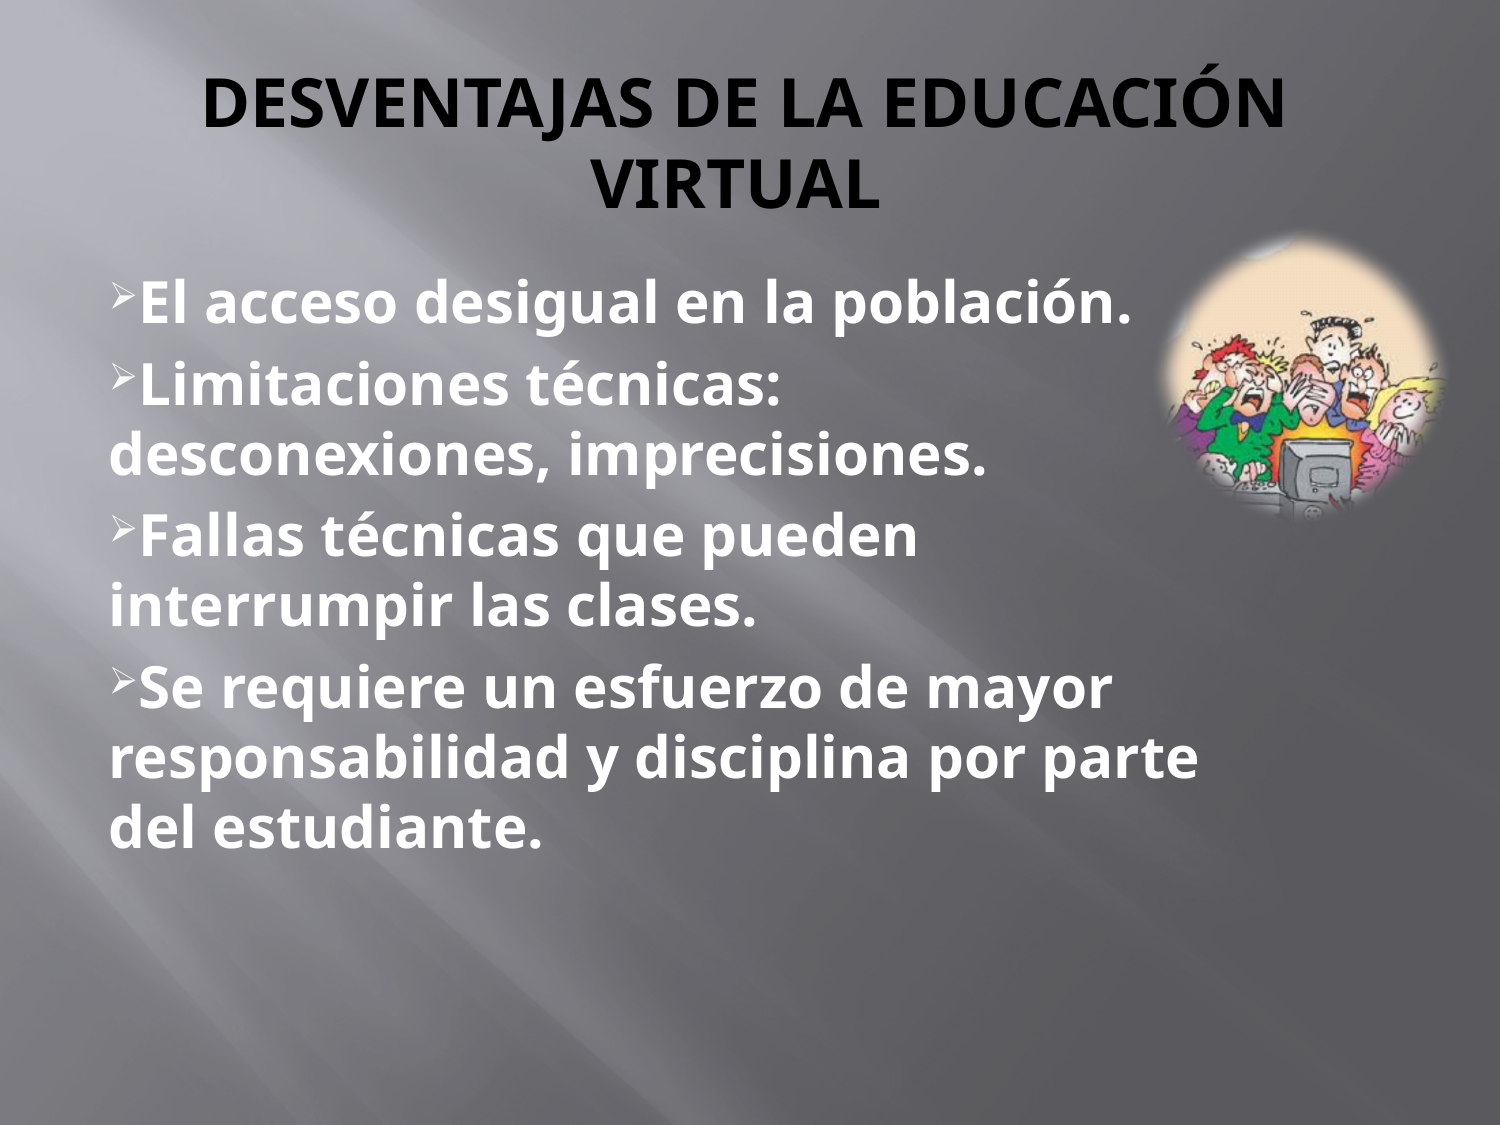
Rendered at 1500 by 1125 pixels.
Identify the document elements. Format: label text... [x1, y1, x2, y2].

picture [1148, 222, 1455, 528]
subtitle El acceso desigual en la población. Limitaciones técnicas: desconexiones, imprecisiones. Fallas técnicas que pueden interrumpir las clases. Se requiere un esfuerzo de mayor responsabilidad y disciplina por parte del estudiante. [93, 257, 1254, 985]
title desventajas de la educación virtual [70, 58, 1421, 223]
